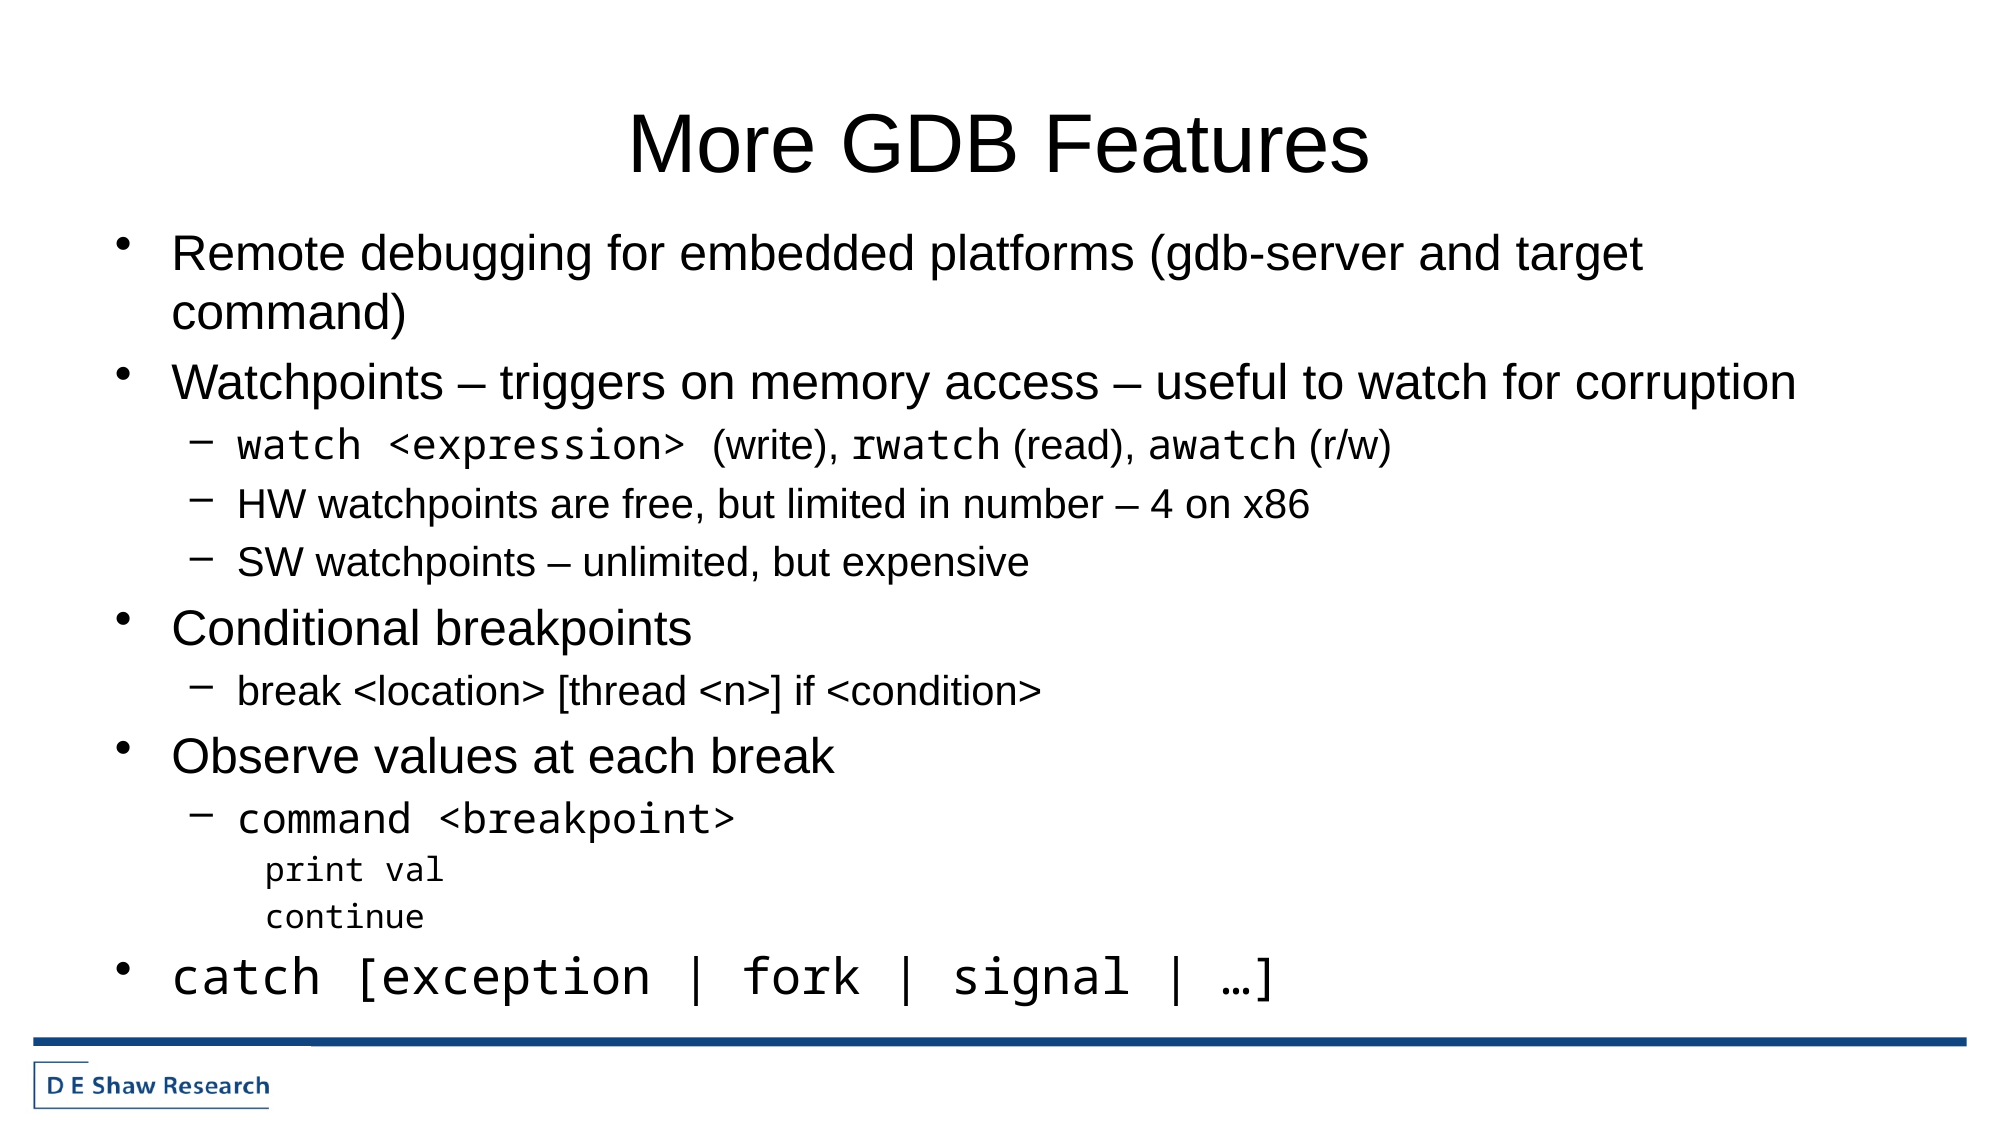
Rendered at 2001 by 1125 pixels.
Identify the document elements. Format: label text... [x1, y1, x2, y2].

picture [10, 1046, 311, 1123]
title More GDB Features [99, 45, 1900, 212]
list Remote debugging for embedded platforms (gdb-server and target command) Watchpoints – triggers on memory access – useful to watch for corruption watch <expression> (write), rwatch (read), awatch (r/w) HW watchpoints are free, but limited in number – 4 on x86 SW watchpoints – unlimited, but expensive Conditional breakpoints break <location> [thread <n>] if <condition> Observe values at each break command <breakpoint> print val continue catch [exception | fork | signal | …] [99, 212, 1900, 1005]
